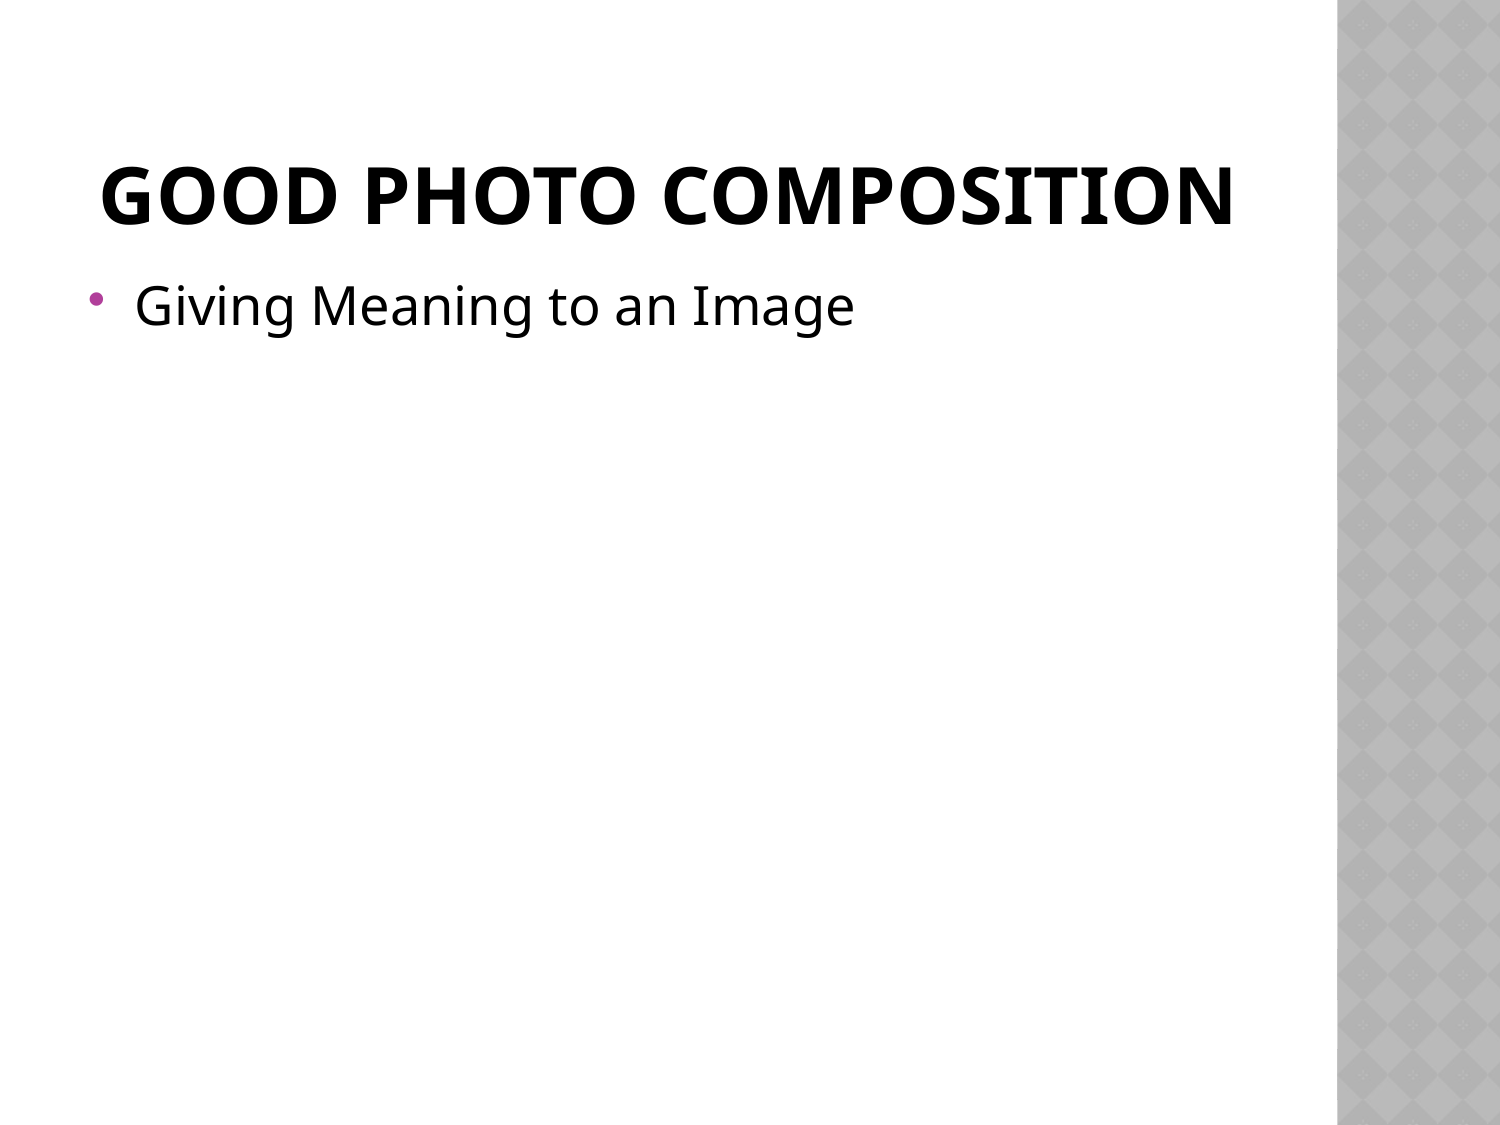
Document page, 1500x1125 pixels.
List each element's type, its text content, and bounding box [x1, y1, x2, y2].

title Good Photo composition [75, 52, 1263, 240]
list Giving Meaning to an Image [75, 264, 1263, 1059]
